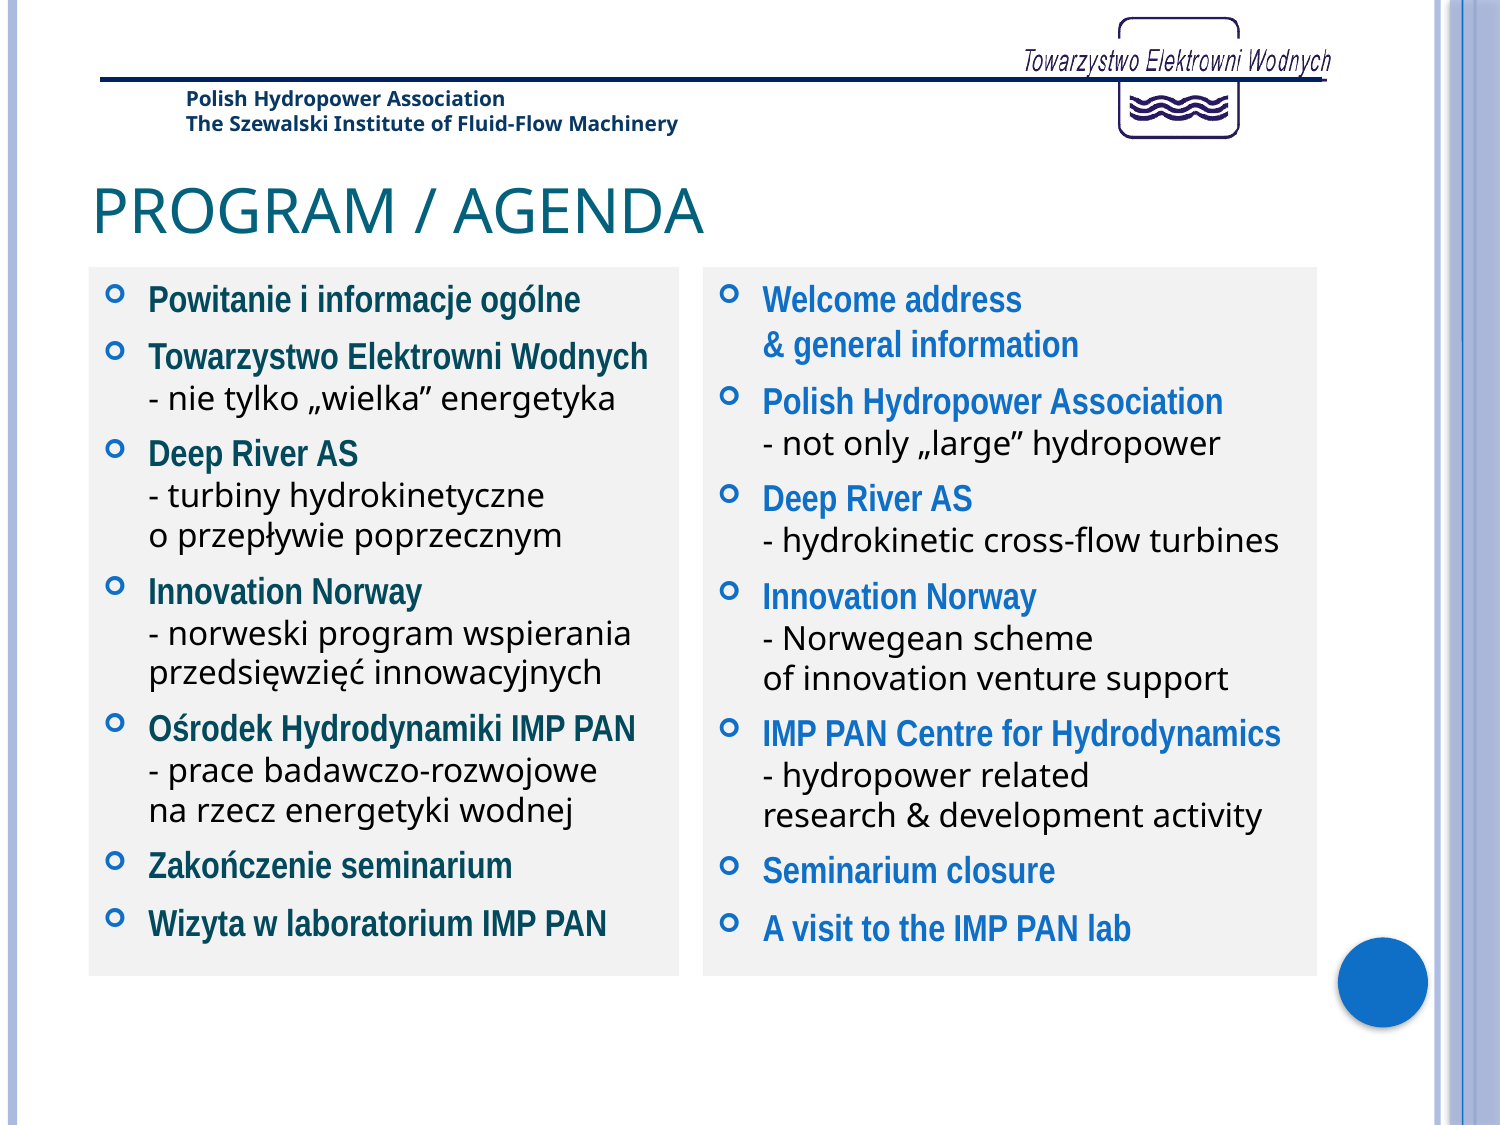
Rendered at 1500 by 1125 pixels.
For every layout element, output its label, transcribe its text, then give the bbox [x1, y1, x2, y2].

text_box Polish Hydropower Association The Szewalski Institute of Fluid-Flow Machinery [171, 89, 902, 143]
title Program / agenda [76, 66, 1302, 254]
picture [985, 0, 1371, 162]
text_box Welcome address & general information Polish Hydropower Association - not only „large” hydropower Deep River AS - hydrokinetic cross-flow turbines Innovation Norway - Norwegean scheme of innovation venture support IMP PAN Centre for Hydrodynamics - hydropower related research & development activity Seminarium closure A visit to the IMP PAN lab [702, 267, 1317, 976]
list Powitanie i informacje ogólne Towarzystwo Elektrowni Wodnych - nie tylko „wielka” energetyka Deep River AS - turbiny hydrokinetyczne o przepływie poprzecznym Innovation Norway - norweski program wspierania przedsięwzięć innowacyjnych Ośrodek Hydrodynamiki IMP PAN - prace badawczo-rozwojowe na rzecz energetyki wodnej Zakończenie seminarium Wizyta w laboratorium IMP PAN [88, 267, 680, 976]
